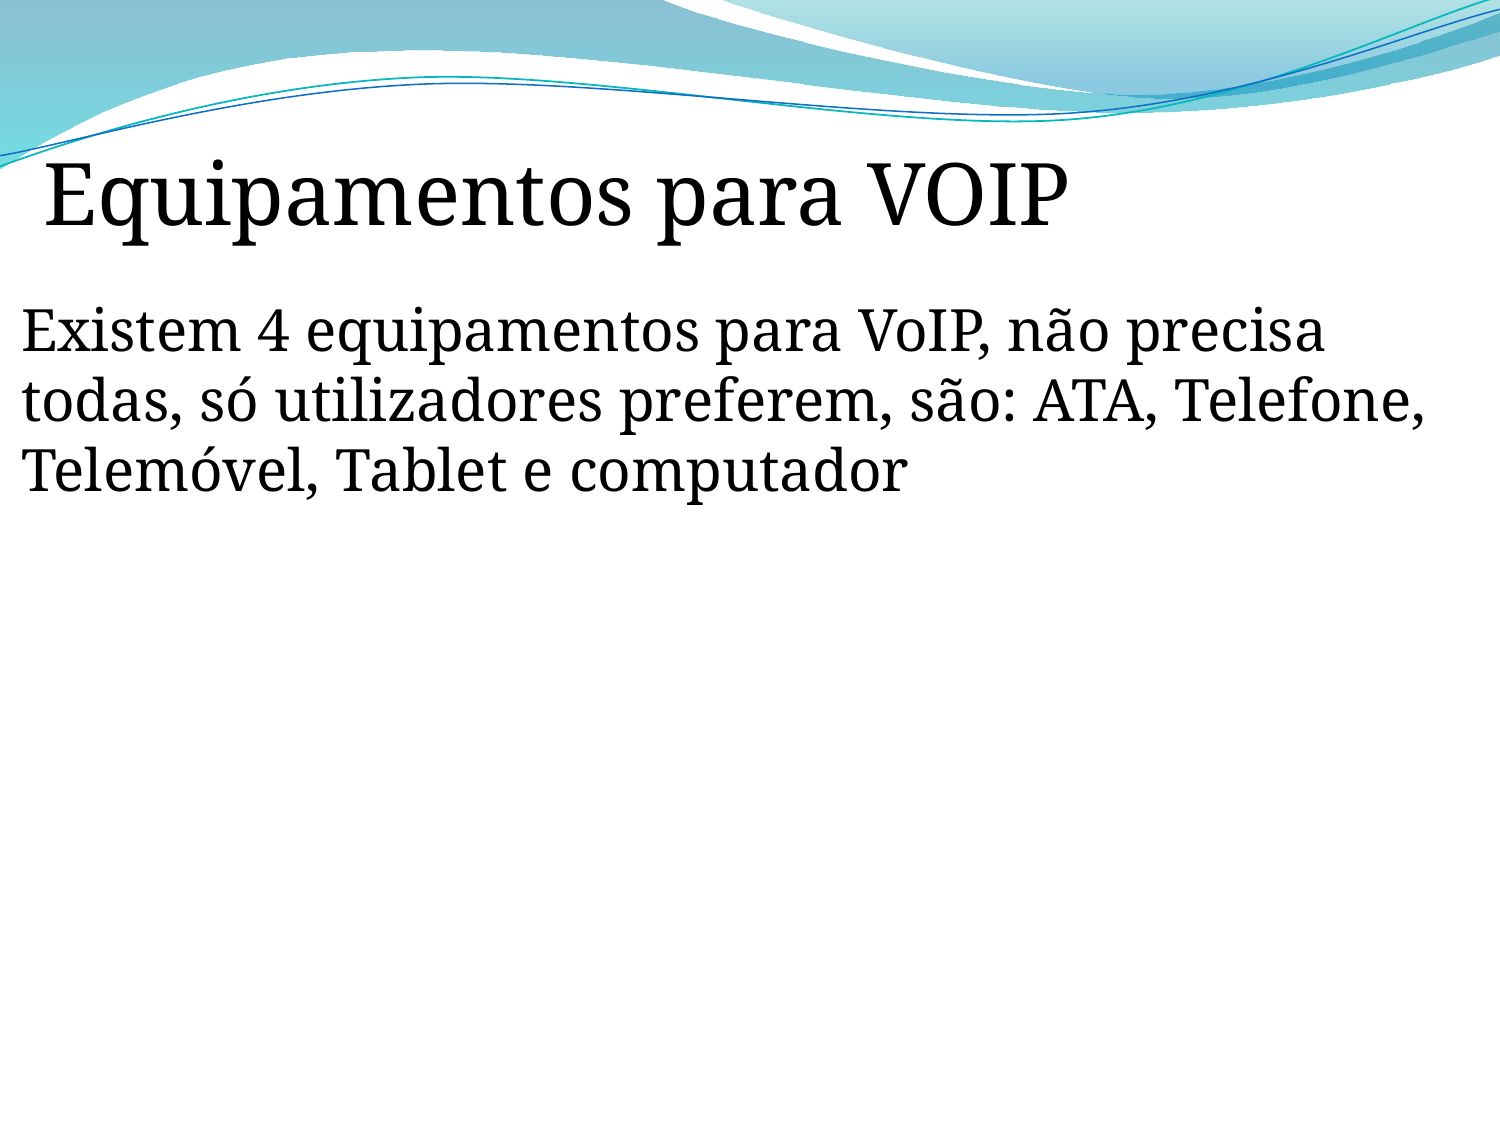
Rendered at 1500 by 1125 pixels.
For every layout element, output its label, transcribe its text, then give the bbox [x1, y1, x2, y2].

text_box Equipamentos para VOIP [0, 90, 1117, 284]
text_box Existem 4 equipamentos para VoIP, não precisa todas, só utilizadores preferem, são: ATA, Telefone, Telemóvel, Tablet e computador [20, 286, 1500, 587]
